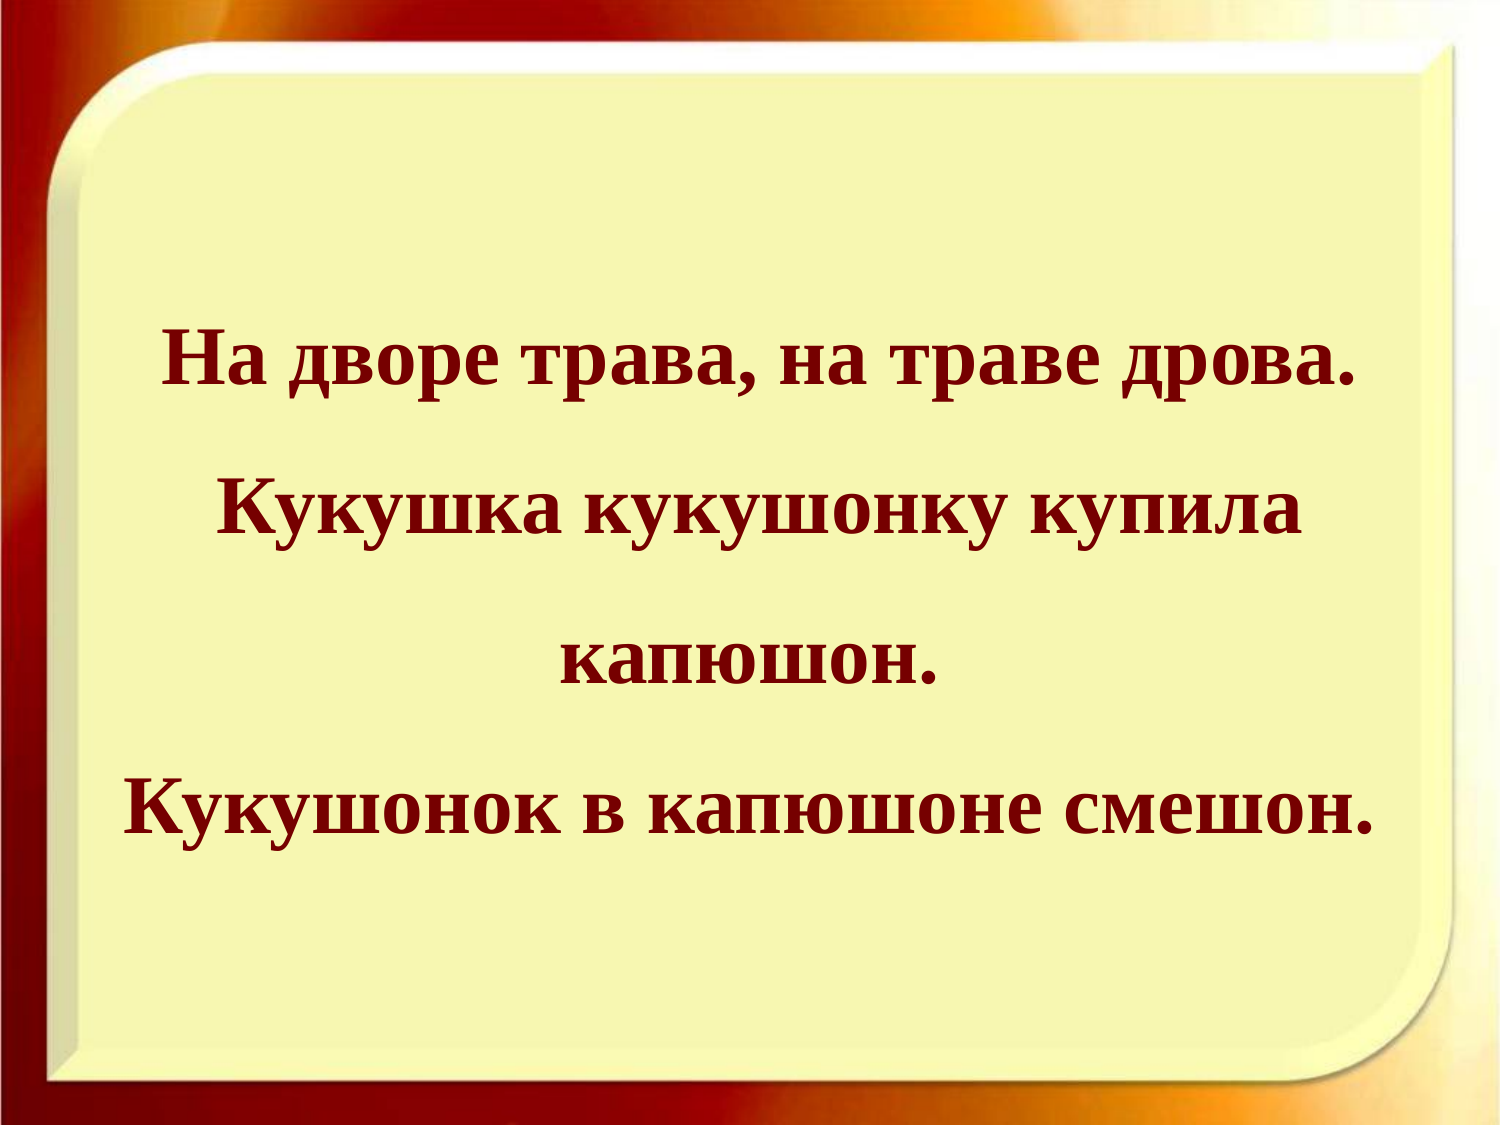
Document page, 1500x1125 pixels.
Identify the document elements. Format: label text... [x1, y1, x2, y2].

picture [0, 0, 1500, 1125]
text_box На дворе трава, на траве дрова. Кукушка кукушонку купила капюшон. Кукушонок в капюшоне смешон. [68, 243, 1451, 858]
